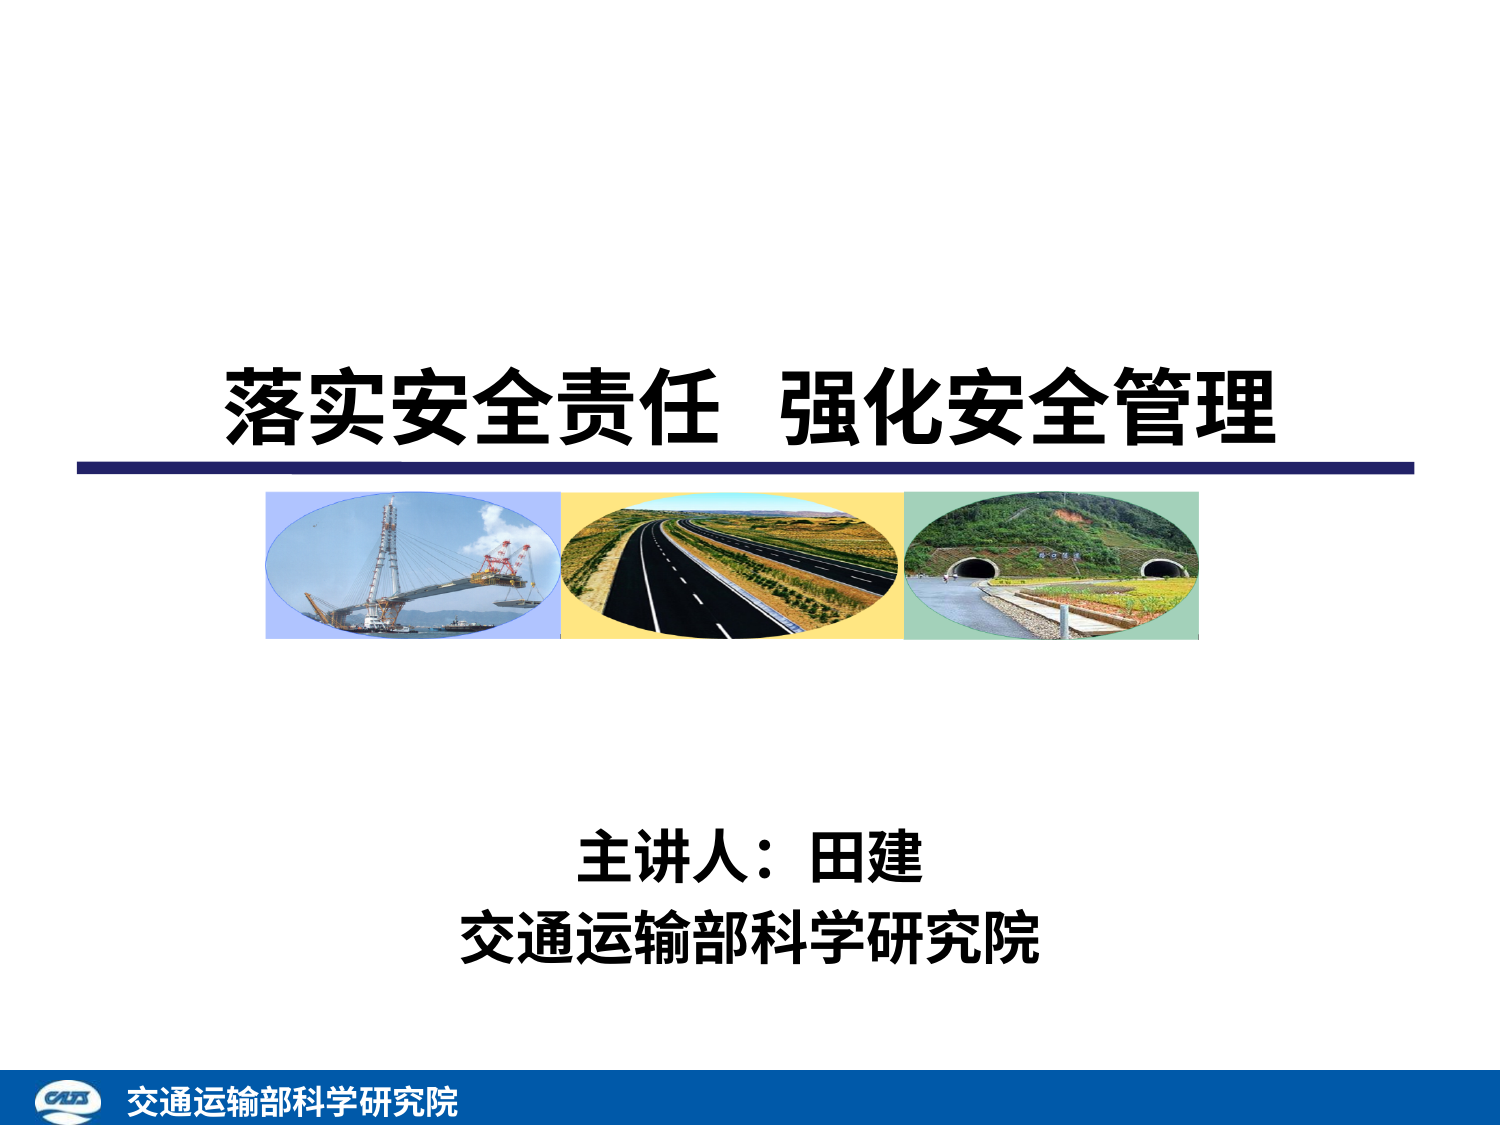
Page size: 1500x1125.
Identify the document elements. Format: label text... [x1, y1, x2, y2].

title 落实安全责任 强化安全管理 [0, 231, 1500, 539]
picture [0, 1070, 1500, 1125]
text_box 主讲人：田建 交通运输部科学研究院 [135, 755, 1365, 1061]
picture [265, 491, 1199, 640]
